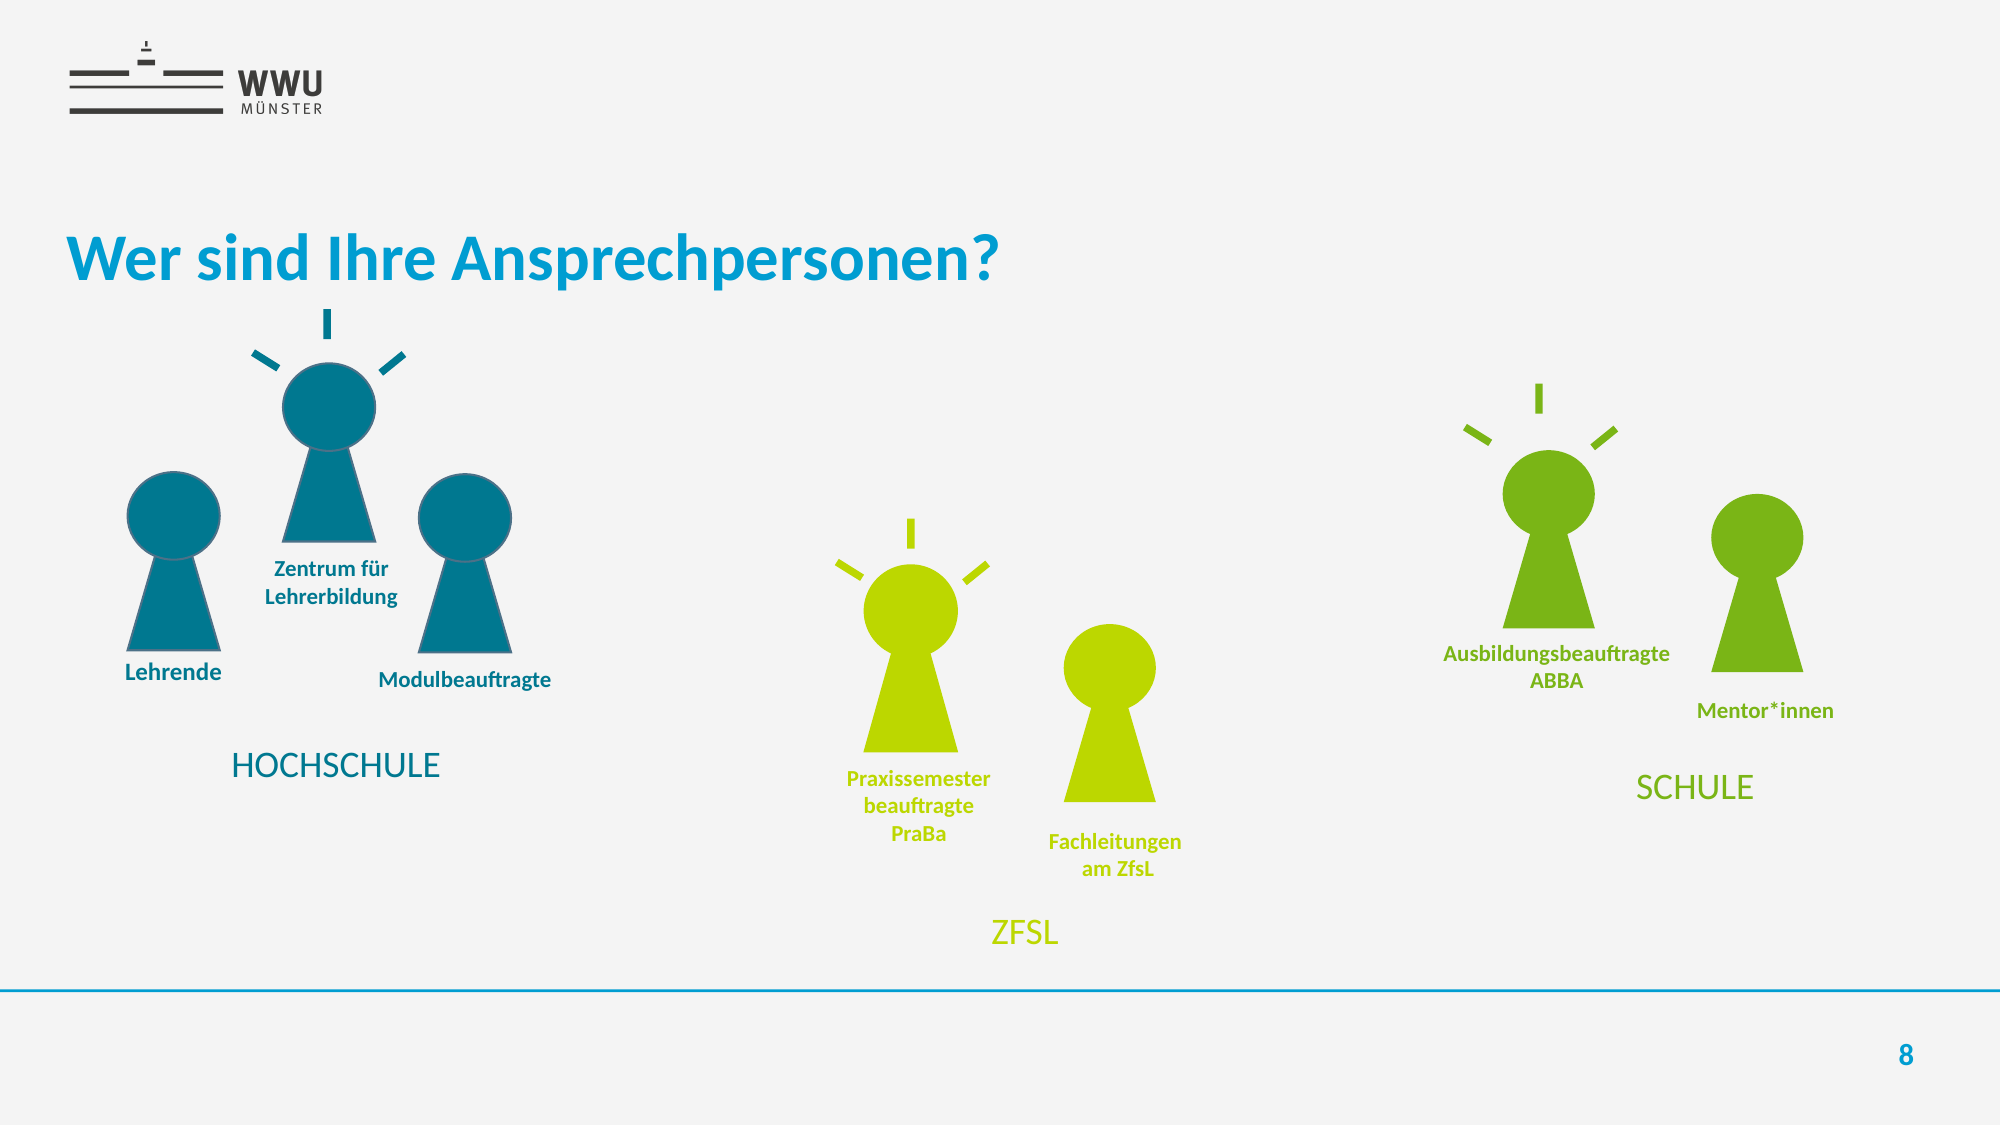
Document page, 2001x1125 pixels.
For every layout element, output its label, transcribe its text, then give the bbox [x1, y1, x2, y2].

picture [61, 32, 330, 123]
title Wer sind Ihre Ansprechpersonen? [66, 213, 1449, 309]
slide_number 8 [1763, 1012, 1922, 1072]
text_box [79, 309, 599, 790]
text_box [777, 518, 1260, 958]
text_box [1415, 383, 1914, 812]
